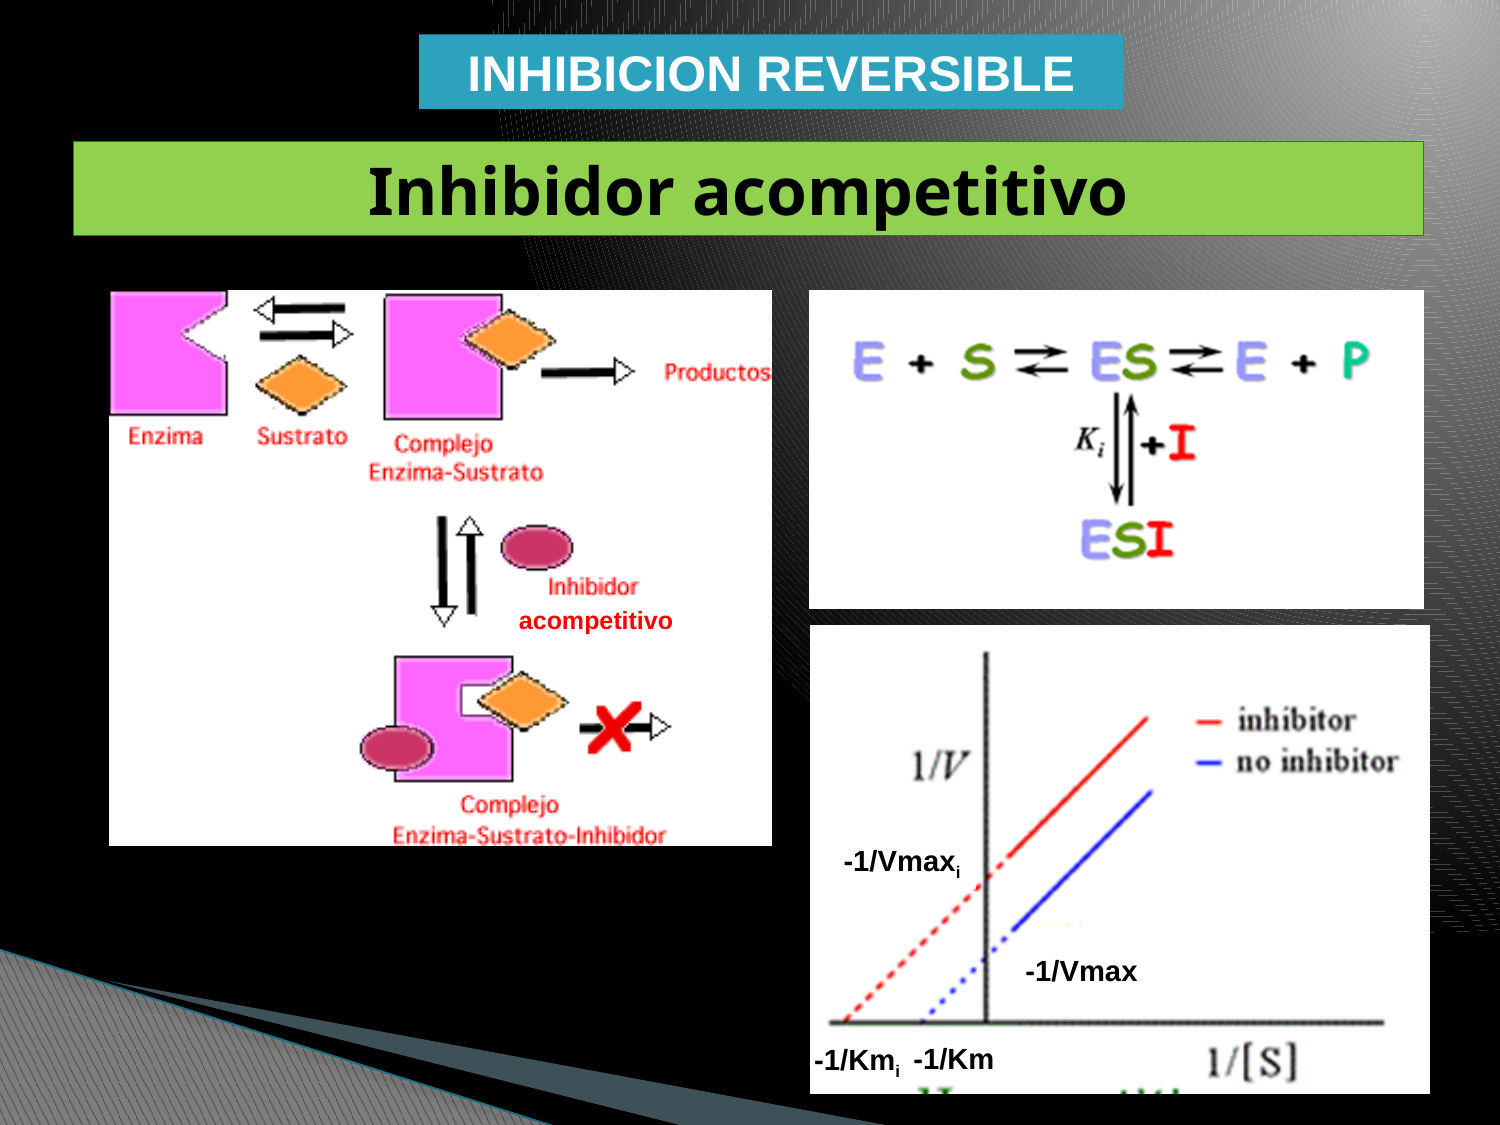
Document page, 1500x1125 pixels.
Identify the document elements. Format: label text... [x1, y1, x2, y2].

title Inhibidor acompetitivo [73, 141, 1424, 236]
picture [0, 952, 543, 1125]
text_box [109, 290, 772, 847]
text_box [796, 625, 1430, 1095]
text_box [808, 290, 1424, 610]
text_box INHIBICION REVERSIBLE [419, 34, 1124, 110]
